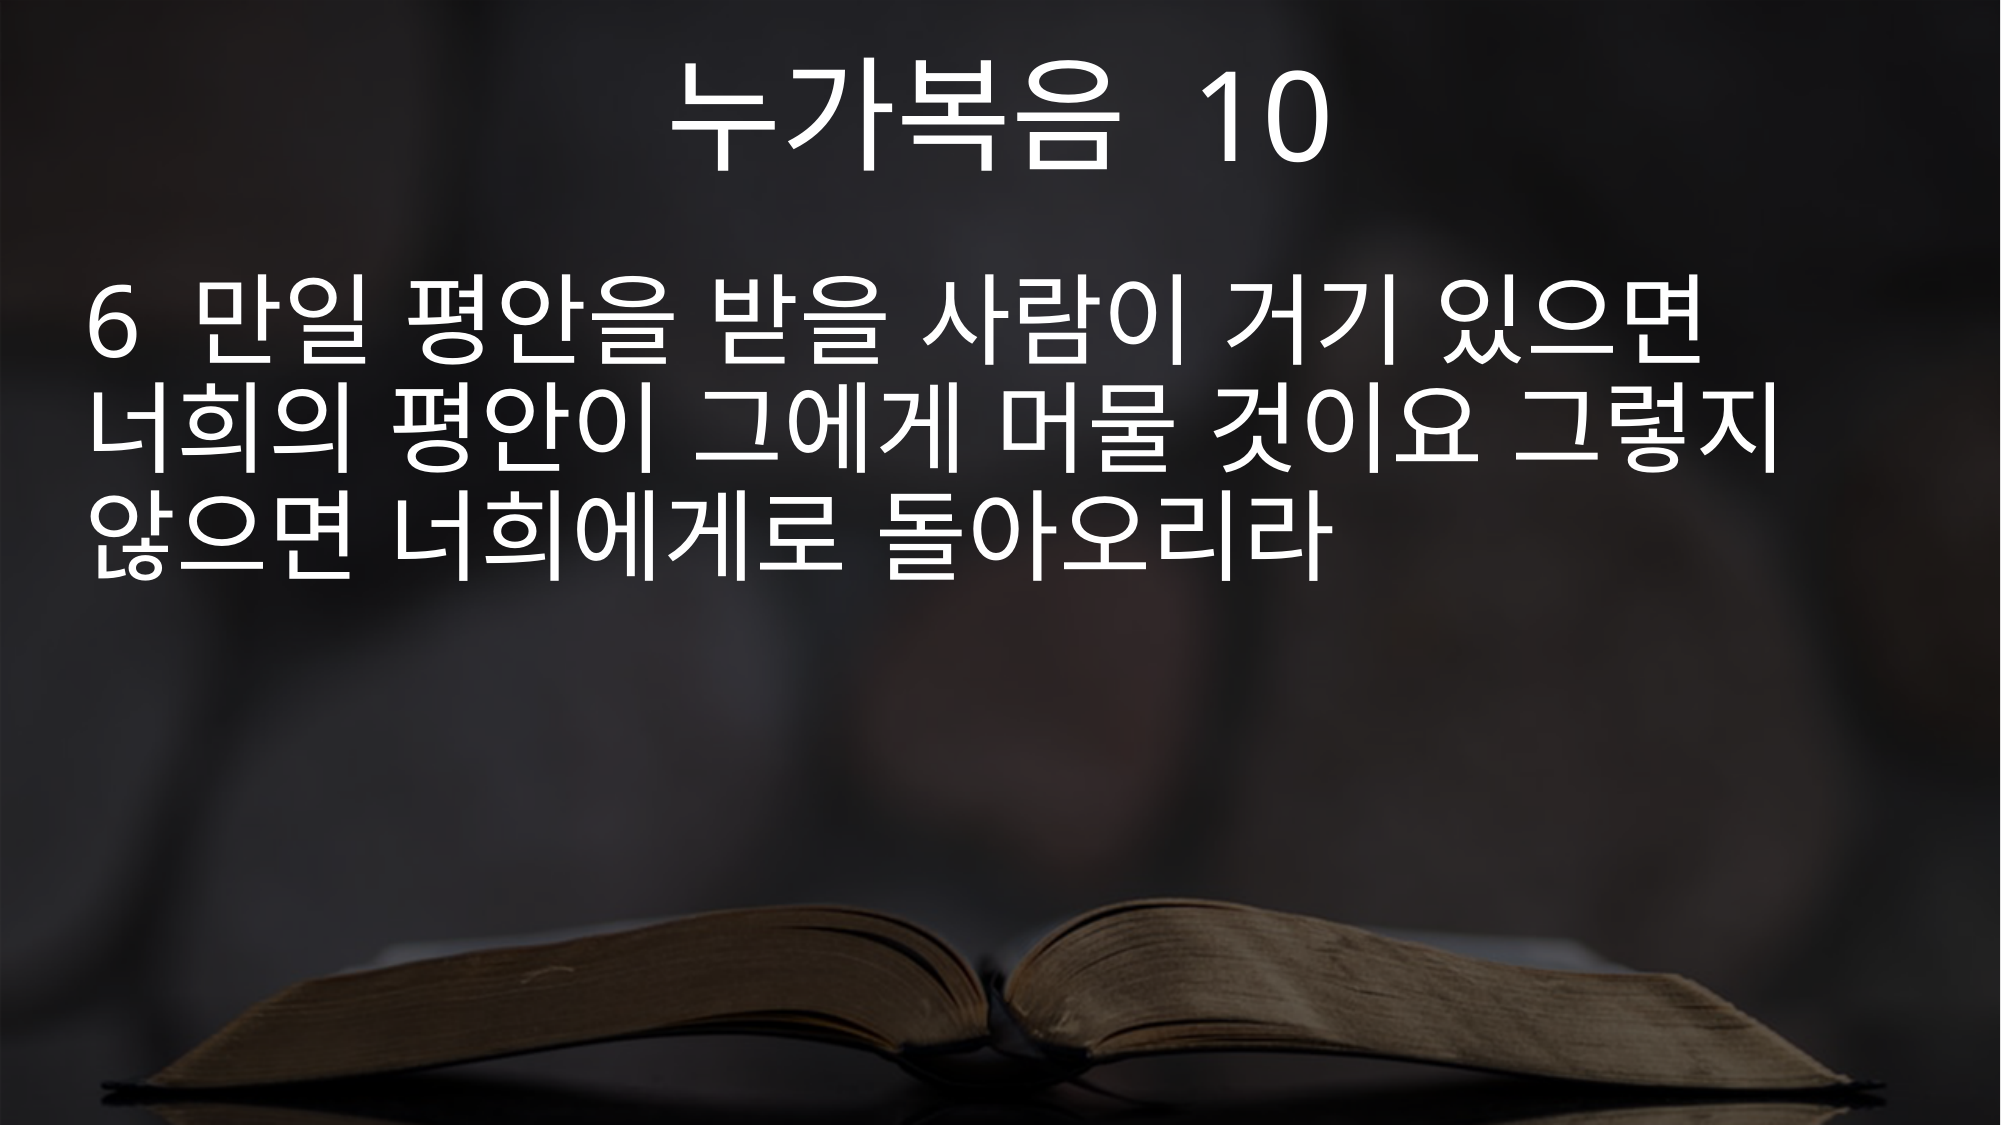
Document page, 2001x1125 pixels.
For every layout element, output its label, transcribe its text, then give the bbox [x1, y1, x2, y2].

footer 누가복음 10 [0, 32, 2000, 192]
list 6 만일 평안을 받을 사람이 거기 있으면 너희의 평안이 그에게 머물 것이요 그렇지 않으면 너희에게로 돌아오리라 [69, 263, 1953, 423]
picture [0, 0, 2001, 1125]
